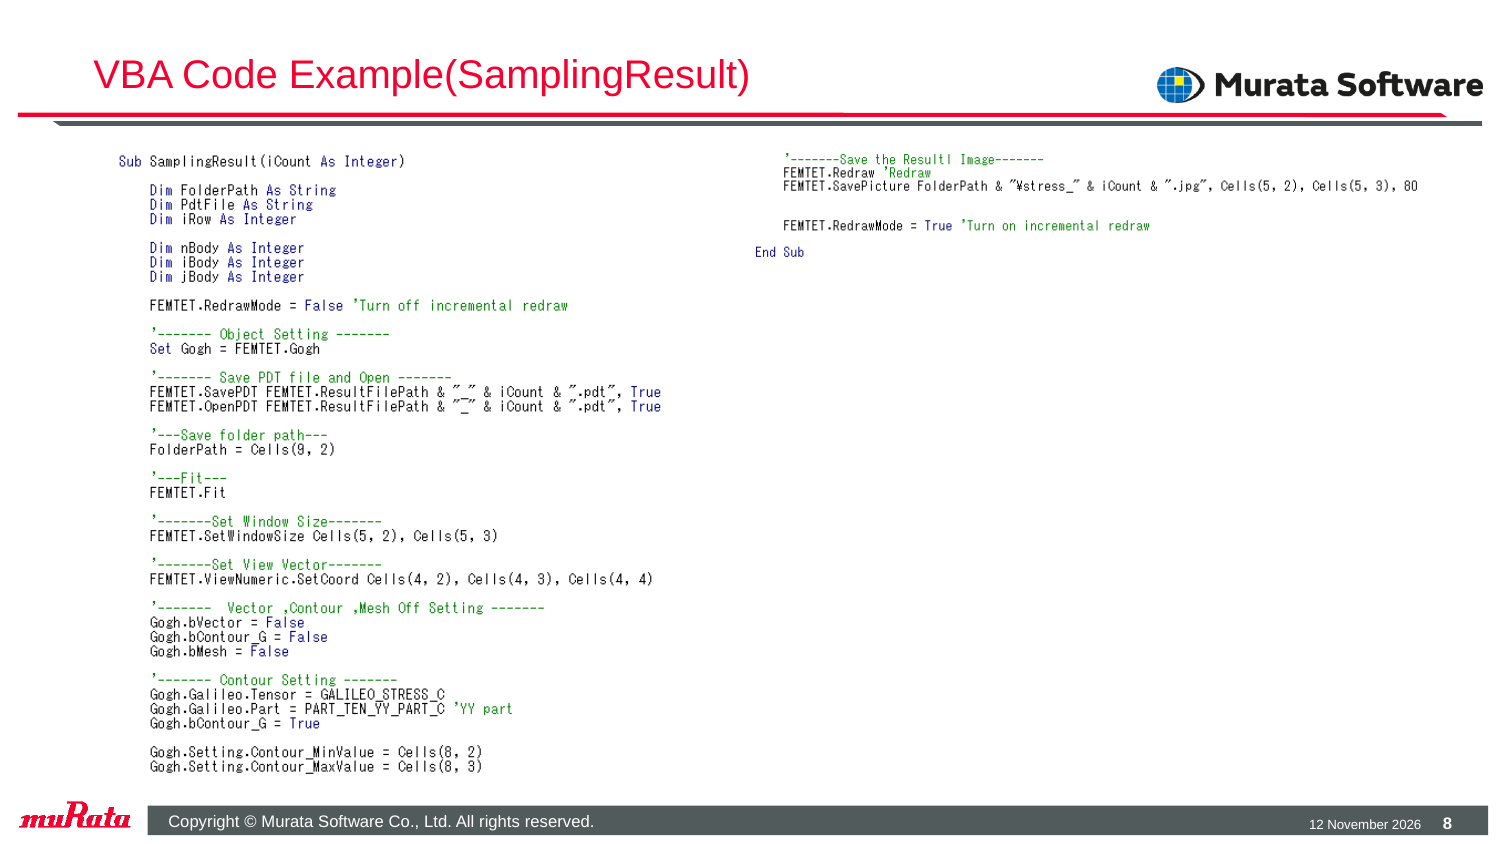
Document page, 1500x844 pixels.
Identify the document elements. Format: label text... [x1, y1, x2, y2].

picture [5, 787, 144, 842]
picture [111, 149, 690, 785]
picture [1157, 67, 1483, 103]
picture [749, 149, 1435, 265]
title VBA Code Example(SamplingResult) [93, 33, 1140, 121]
